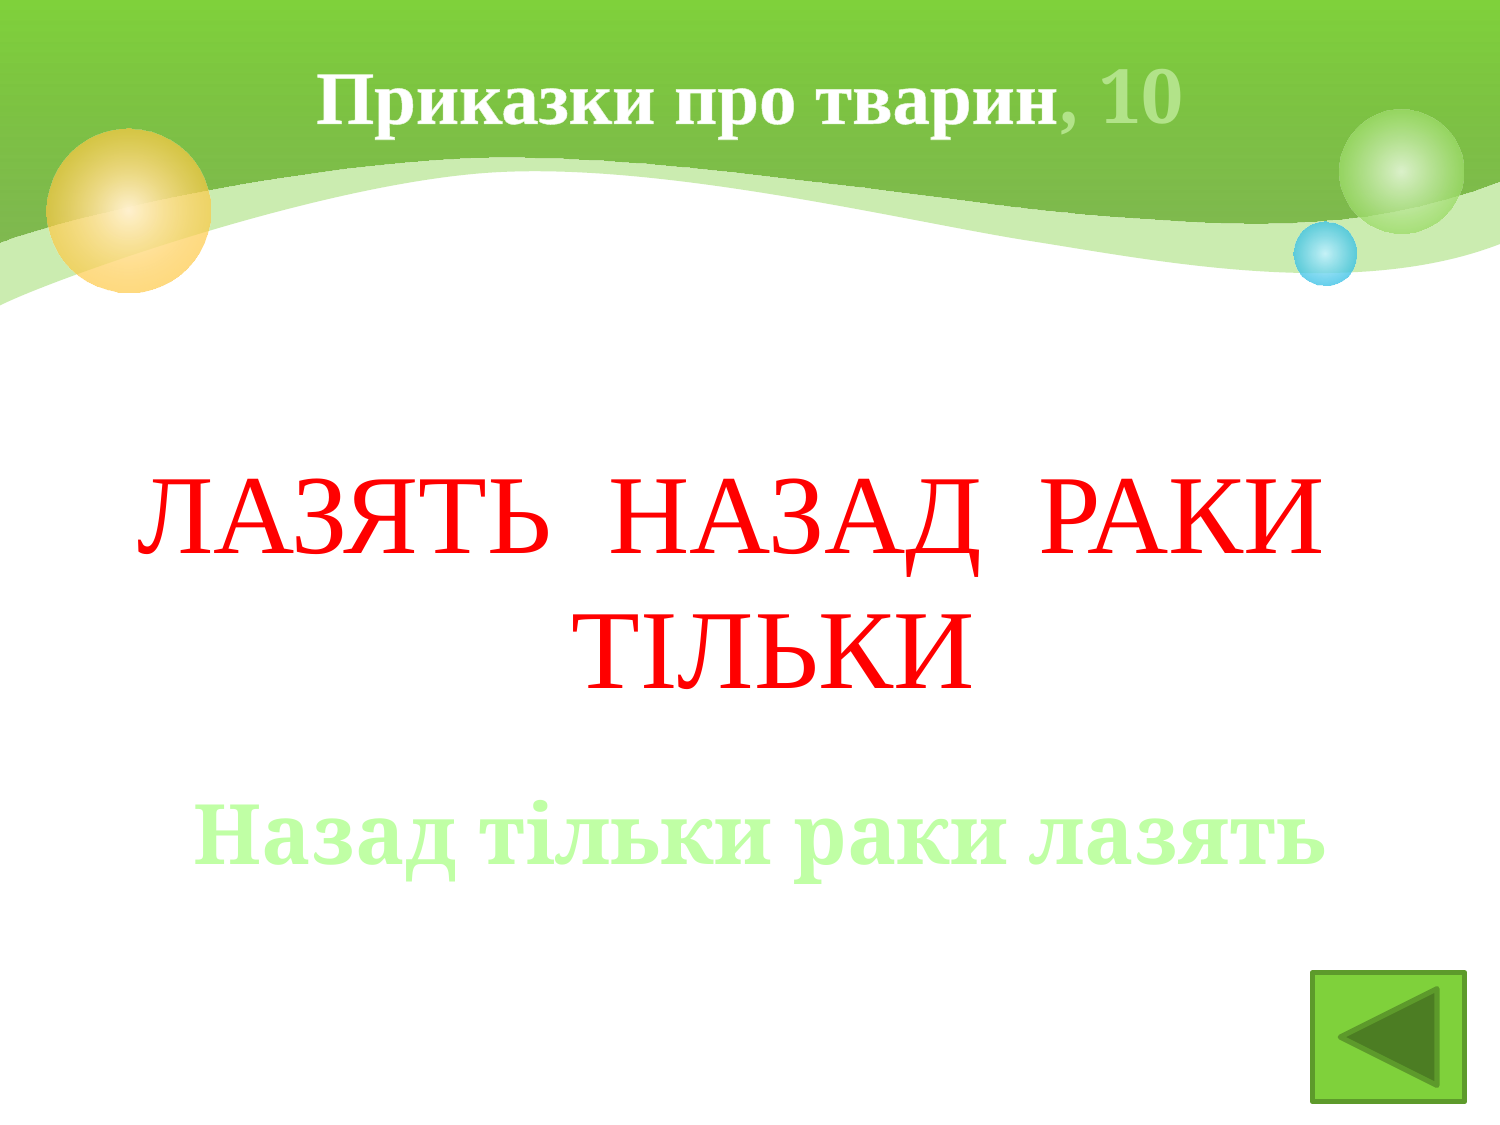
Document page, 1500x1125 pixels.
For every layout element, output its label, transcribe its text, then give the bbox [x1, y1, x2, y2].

text_box [1310, 970, 1467, 1104]
title Приказки про тварин, 10 [75, 0, 1425, 188]
list ЛАЗЯТЬ НАЗАД РАКИ ТІЛЬКИ [70, 433, 1421, 724]
text_box Назад тільки раки лазять [128, 773, 1393, 889]
